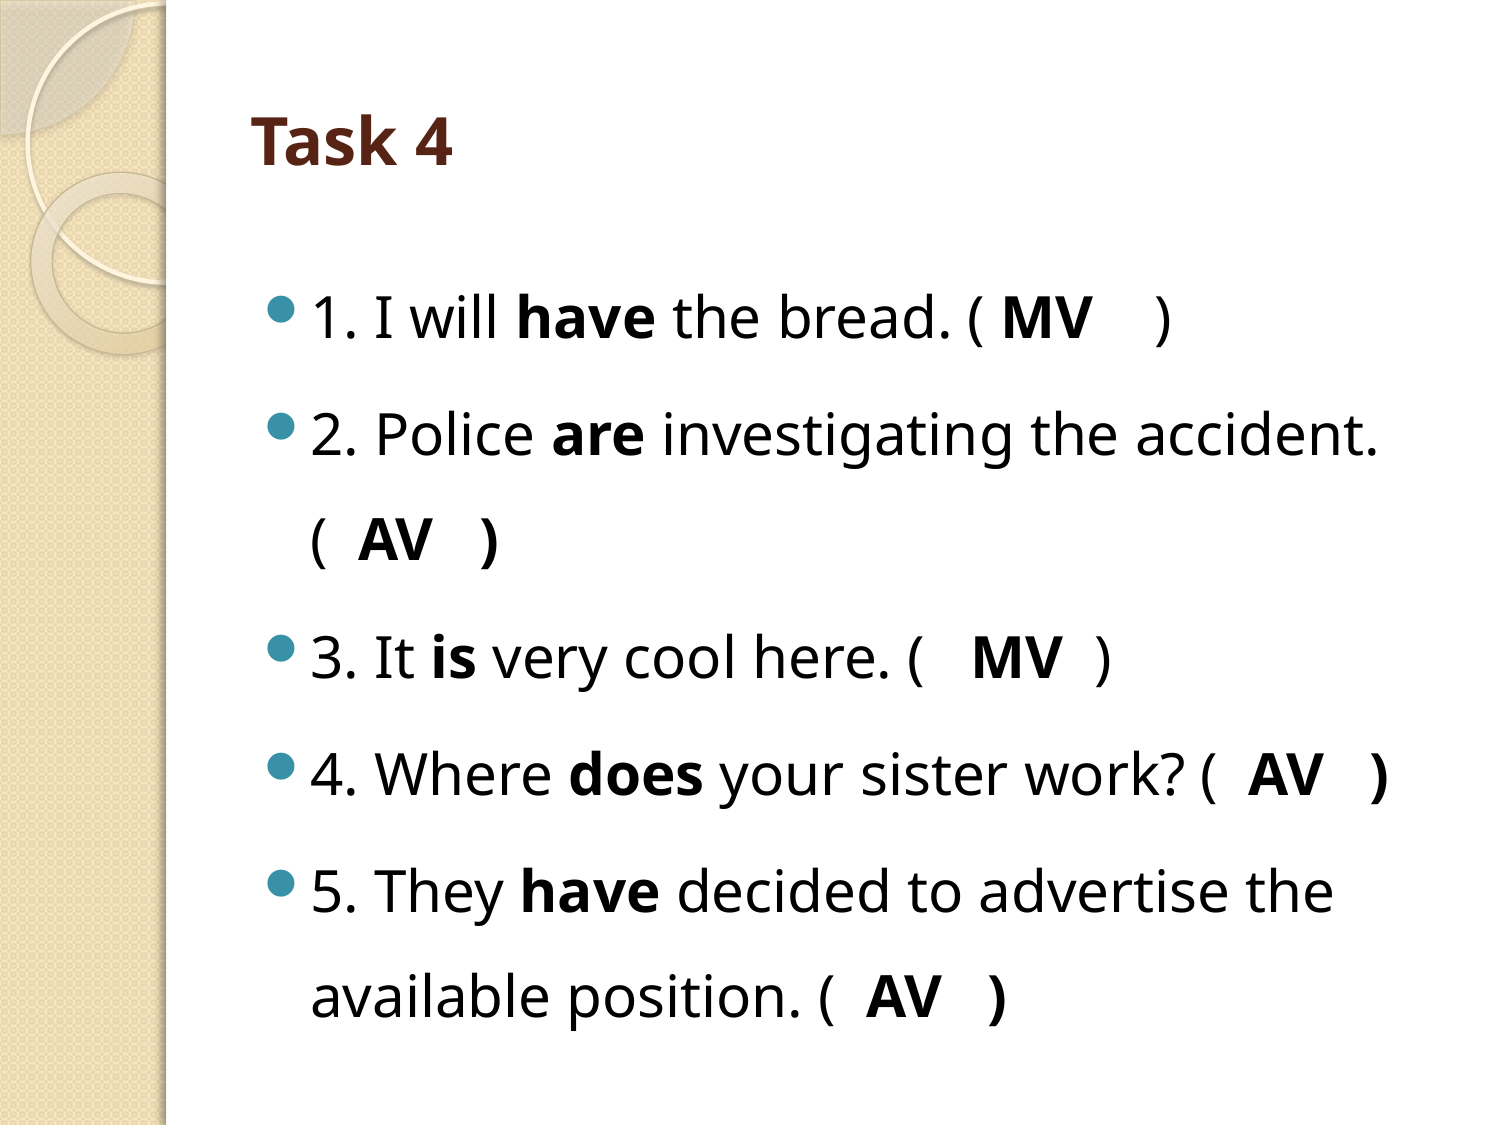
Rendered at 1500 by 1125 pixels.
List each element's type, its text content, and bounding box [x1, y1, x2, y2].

title Task 4 [235, 45, 1466, 233]
list 1. I will have the bread. ( MV ) 2. Police are investigating the accident. ( AV ) 3. It is very cool here. ( MV ) 4. Where does your sister work? ( AV ) 5. They have decided to advertise the available position. ( AV ) [235, 237, 1466, 1025]
